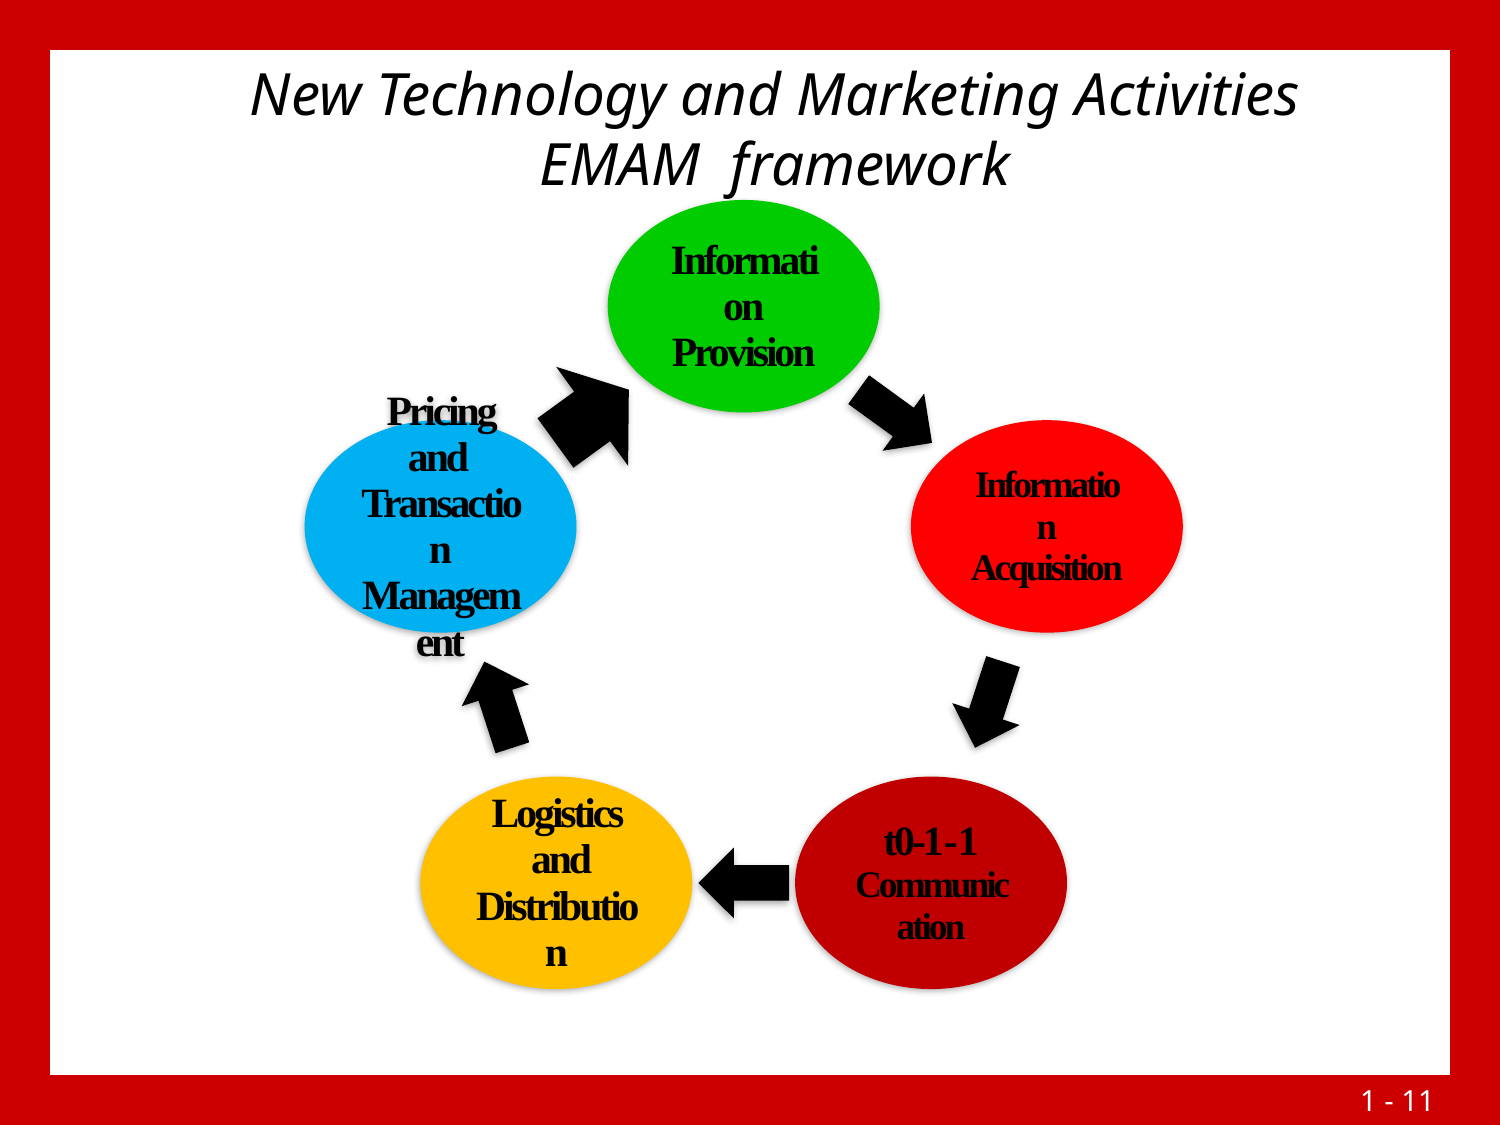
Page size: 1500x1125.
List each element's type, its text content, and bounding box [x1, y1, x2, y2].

text_box New Technology and Marketing Activities EMAM framework [137, 50, 1413, 150]
slide_number 1 - 10 [1137, 1074, 1451, 1125]
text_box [199, 199, 1288, 1051]
